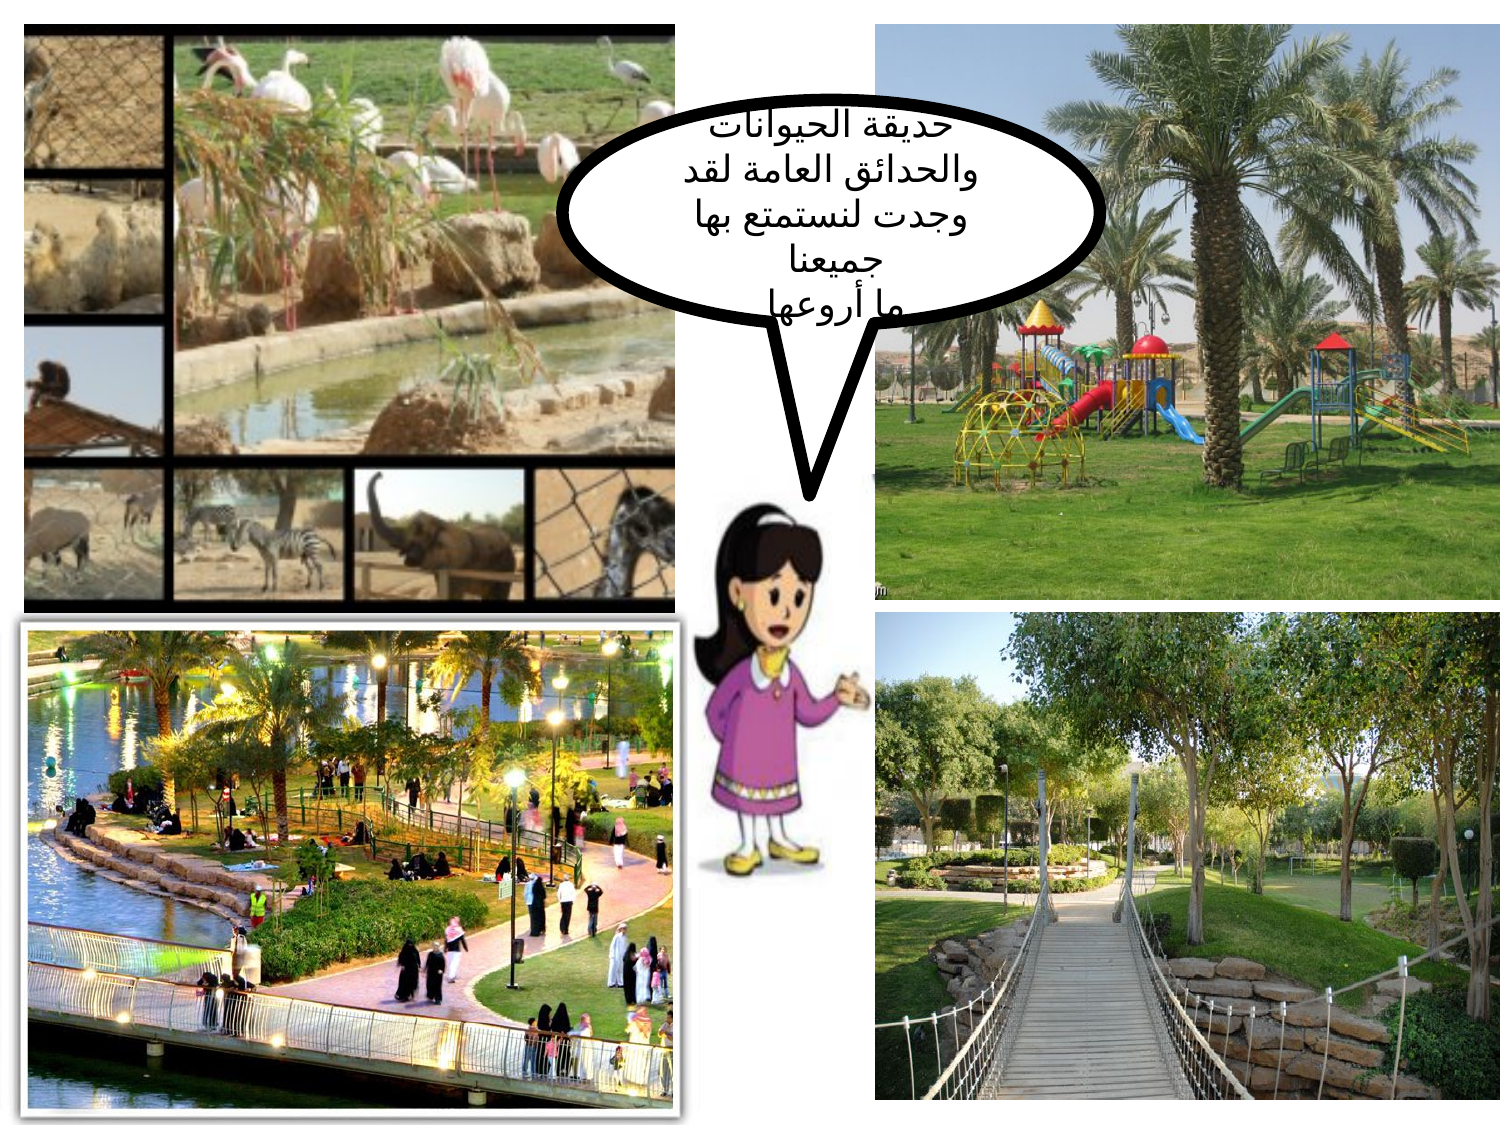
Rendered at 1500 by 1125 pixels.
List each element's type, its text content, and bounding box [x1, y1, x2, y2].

picture [0, 24, 1500, 1125]
text_box حديقة الحيوانات والحدائق العامة لقد وجدت لنستمتع بها جميعنا ما أروعها [679, 97, 869, 473]
